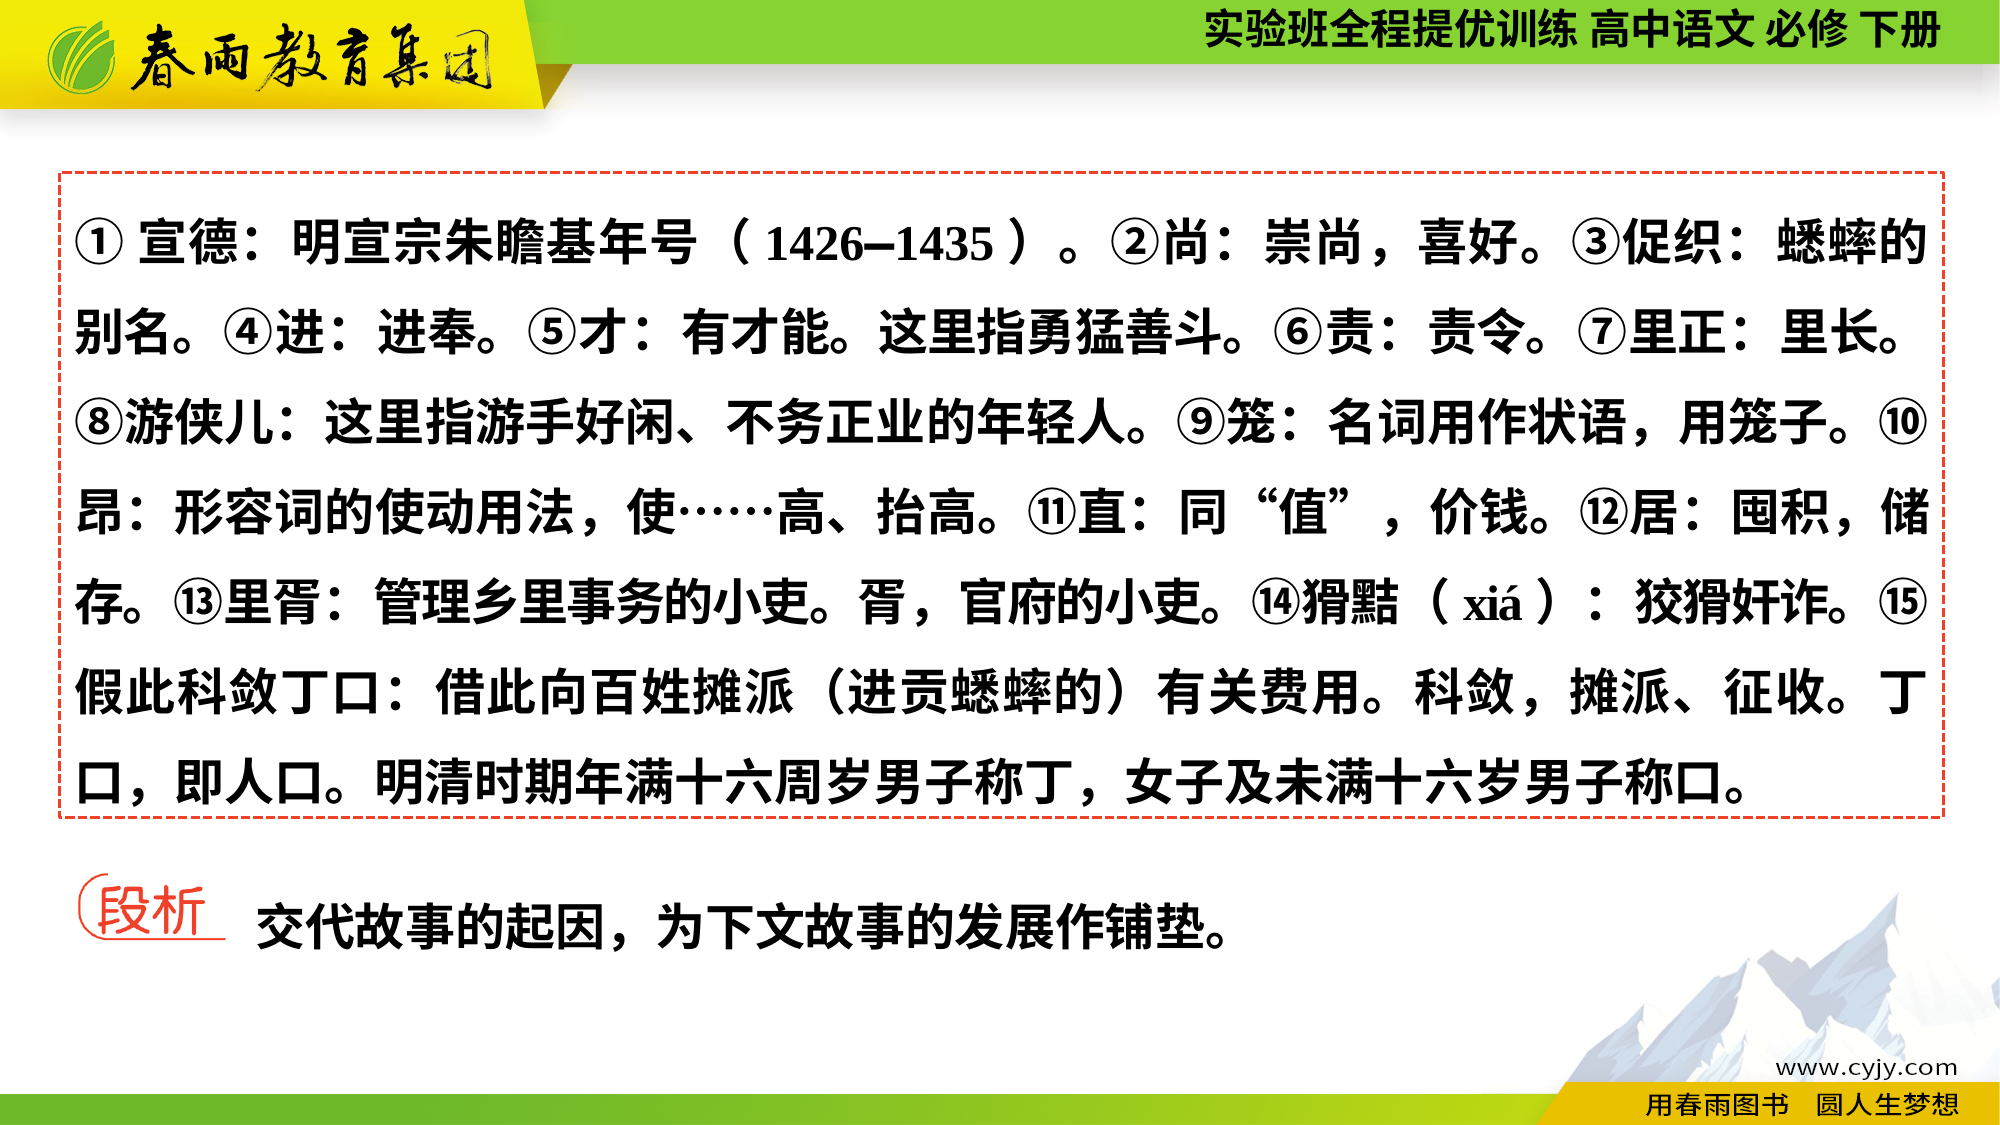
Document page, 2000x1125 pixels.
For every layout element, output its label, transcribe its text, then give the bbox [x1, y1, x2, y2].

text_box ①宣德：明宣宗朱瞻基年号（1426—1435）。②尚：崇尚，喜好。③促织：蟋蟀的别名。④进：进奉。⑤才：有才能。这里指勇猛善斗。⑥责：责令。⑦里正：里长。⑧游侠儿：这里指游手好闲、不务正业的年轻人。⑨笼：名词用作状语，用笼子。⑩昂：形容词的使动用法，使……高、抬高。⑪直：同“值”，价钱。⑫居：囤积，储存。⑬里胥：管理乡里事务的小吏。胥，官府的小吏。⑭猾黠（xiá）：狡猾奸诈。⑮假此科敛丁口：借此向百姓摊派（进贡蟋蟀的）有关费用。科敛，摊派、征收。丁口，即人口。明清时期年满十六周岁男子称丁，女子及未满十六岁男子称口。 [59, 172, 1944, 818]
picture [0, 0, 2000, 1125]
text_box 交代故事的起因，为下文故事的发展作铺垫。 [59, 857, 1944, 963]
